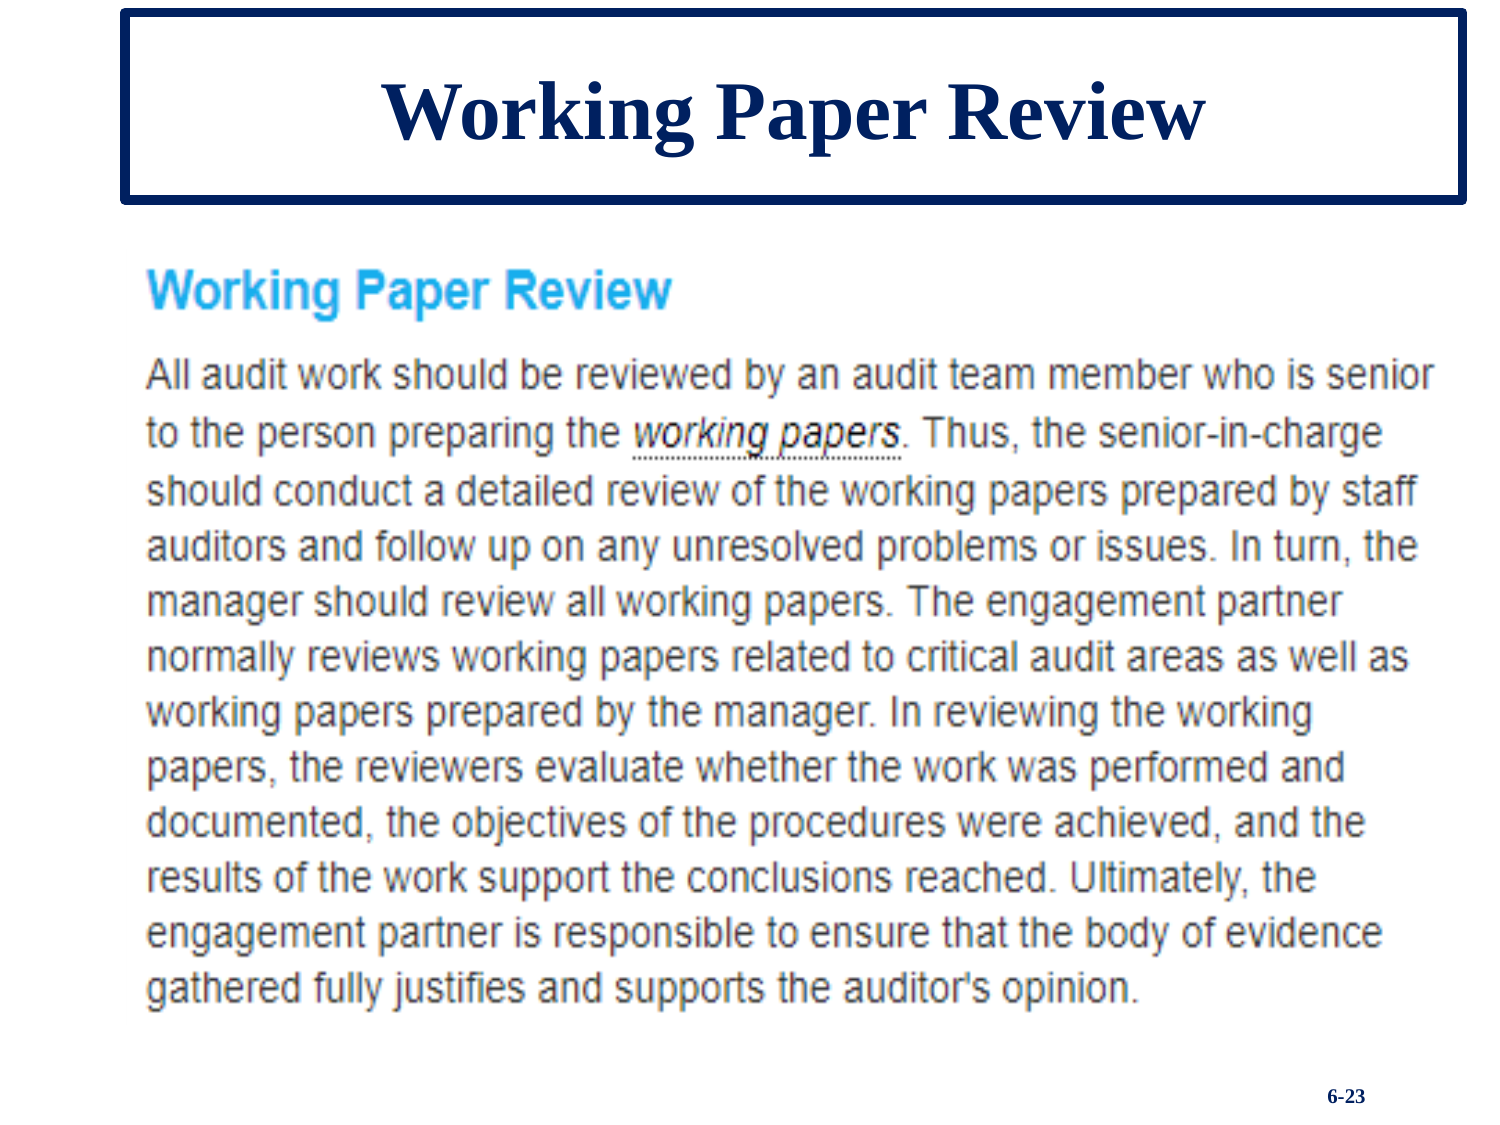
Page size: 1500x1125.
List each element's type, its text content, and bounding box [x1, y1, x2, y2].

slide_number 6-23 [1312, 1074, 1400, 1125]
title Working Paper Review [120, 8, 1467, 205]
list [124, 249, 1463, 1026]
